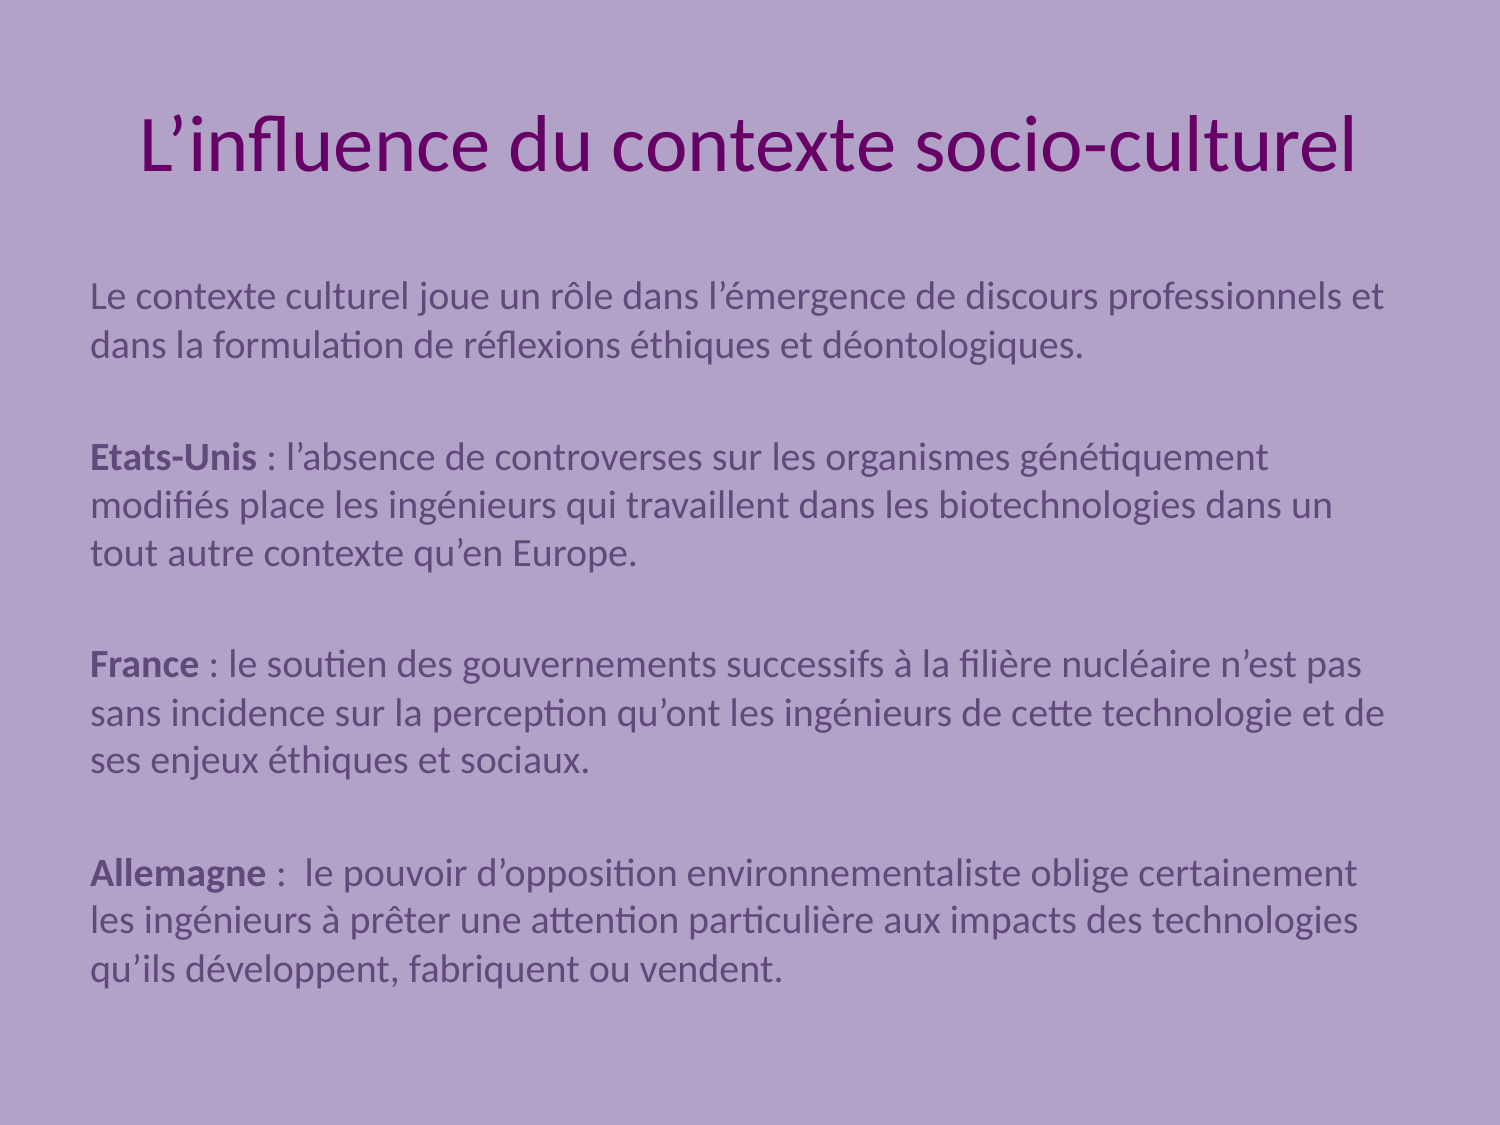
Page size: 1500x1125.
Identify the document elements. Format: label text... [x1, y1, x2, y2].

title L’influence du contexte socio-culturel [75, 45, 1425, 233]
list Le contexte culturel joue un rôle dans l’émergence de discours professionnels et dans la formulation de réflexions éthiques et déontologiques. Etats-Unis : l’absence de controverses sur les organismes génétiquement modifiés place les ingénieurs qui travaillent dans les biotechnologies dans un tout autre contexte qu’en Europe. France : le soutien des gouvernements successifs à la filière nucléaire n’est pas sans incidence sur la perception qu’ont les ingénieurs de cette technologie et de ses enjeux éthiques et sociaux. Allemagne : le pouvoir d’opposition environnementaliste oblige certainement les ingénieurs à prêter une attention particulière aux impacts des technologies qu’ils développent, fabriquent ou vendent. [75, 262, 1425, 1005]
